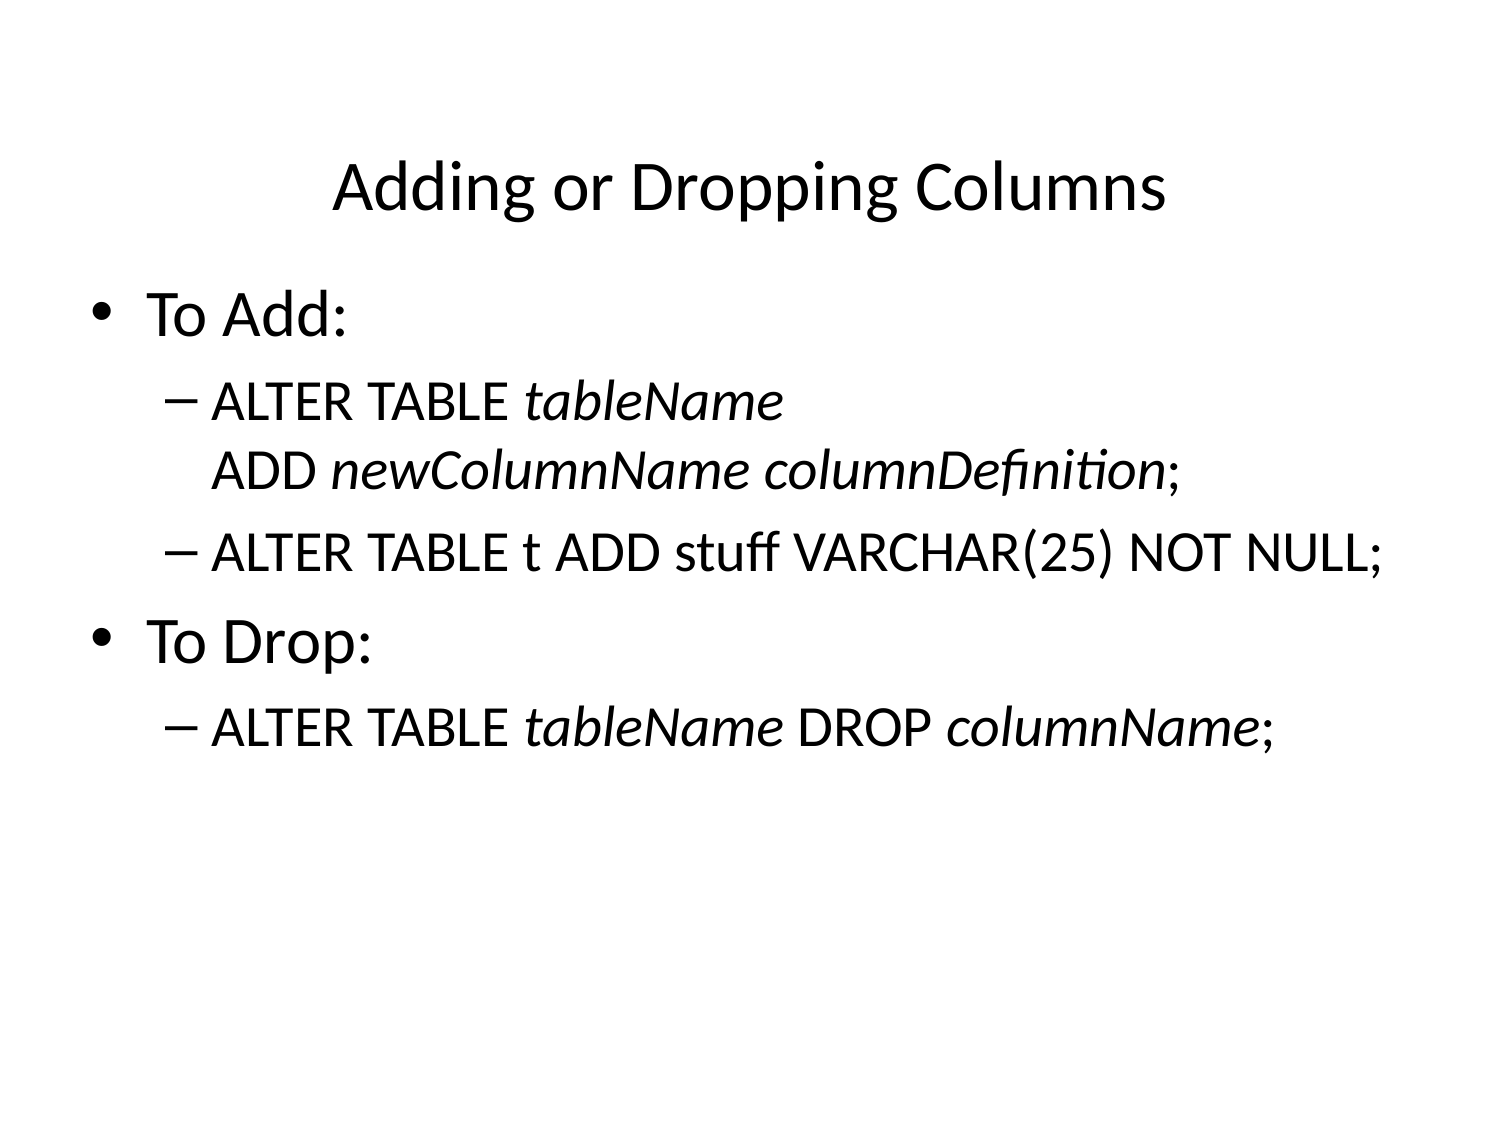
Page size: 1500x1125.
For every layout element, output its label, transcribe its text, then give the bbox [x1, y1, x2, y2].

title Adding or Dropping Columns [75, 45, 1425, 233]
list To Add: ALTER TABLE tableName ADD newColumnName columnDefinition; ALTER TABLE t ADD stuff VARCHAR(25) NOT NULL; To Drop: ALTER TABLE tableName DROP columnName; [75, 262, 1425, 1005]
